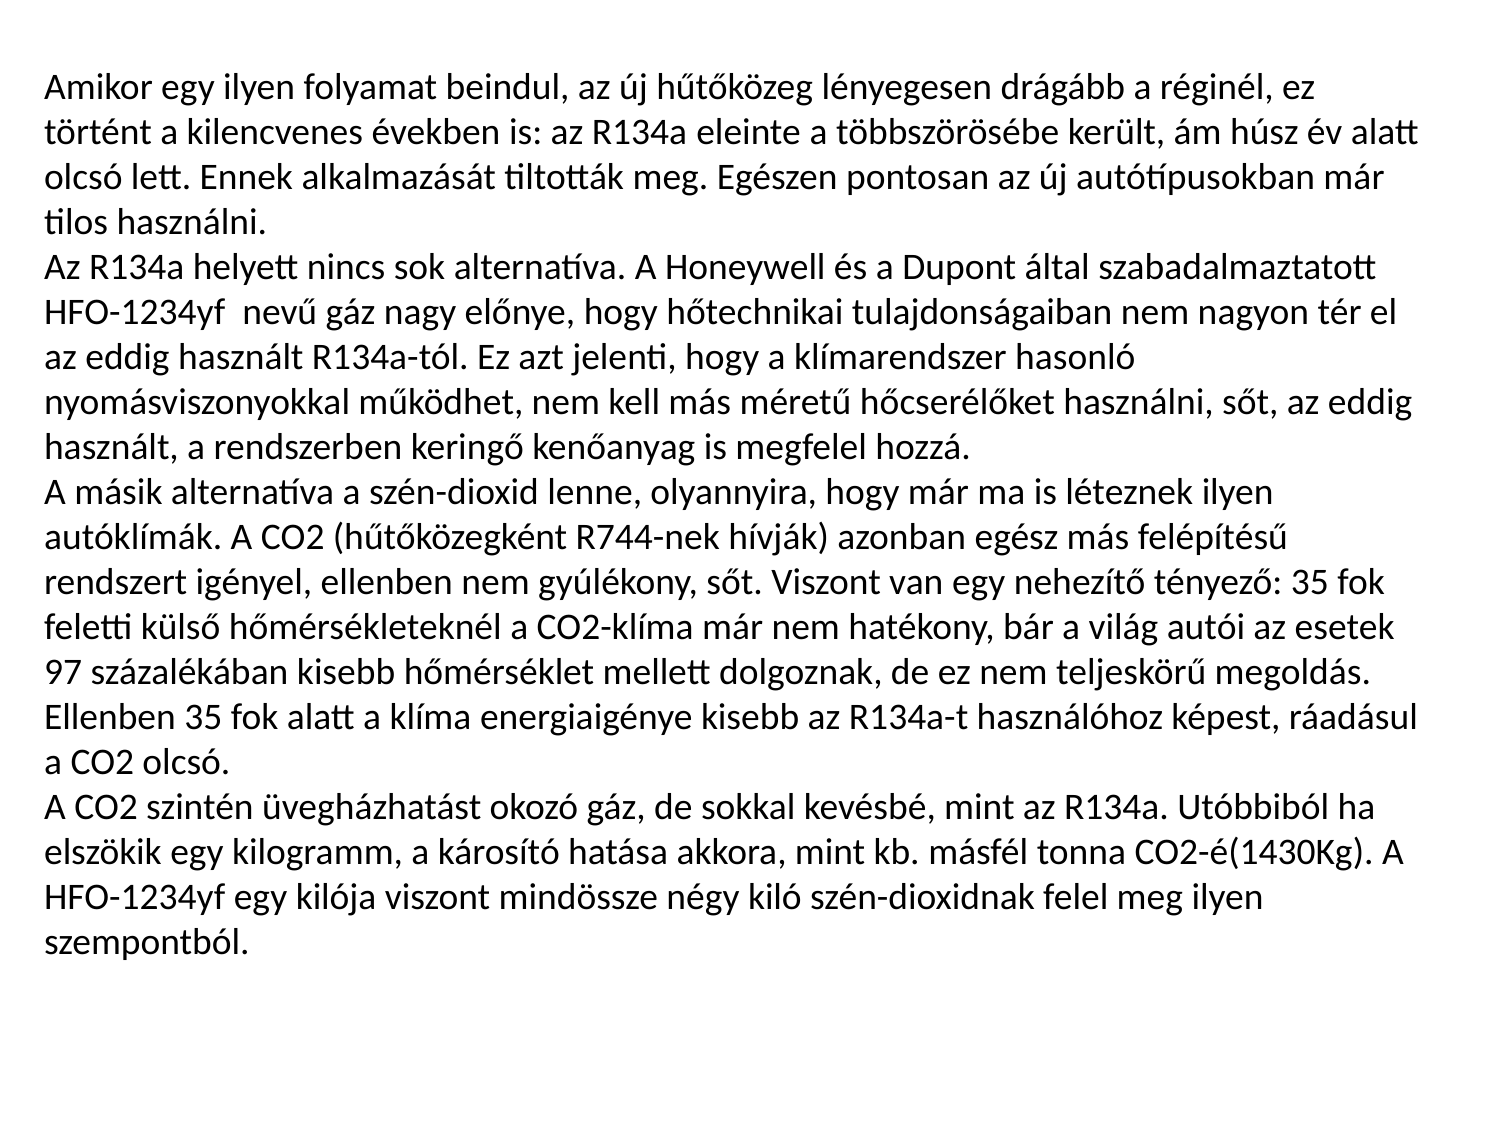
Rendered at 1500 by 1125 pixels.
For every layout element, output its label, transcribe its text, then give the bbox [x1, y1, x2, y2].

text_box Amikor egy ilyen folyamat beindul, az új hűtőközeg lényegesen drágább a réginél, ez történt a kilencvenes években is: az R134a eleinte a többszörösébe került, ám húsz év alatt olcsó lett. Ennek alkalmazását tiltották meg. Egészen pontosan az új autótípusokban már tilos használni. Az R134a helyett nincs sok alternatíva. A Honeywell és a Dupont által szabadalmaztatott HFO-1234yf nevű gáz nagy előnye, hogy hőtechnikai tulajdonságaiban nem nagyon tér el az eddig használt R134a-tól. Ez azt jelenti, hogy a klímarendszer hasonló nyomásviszonyokkal működhet, nem kell más méretű hőcserélőket használni, sőt, az eddig használt, a rendszerben keringő kenőanyag is megfelel hozzá. A másik alternatíva a szén-dioxid lenne, olyannyira, hogy már ma is léteznek ilyen autóklímák. A CO2 (hűtőközegként R744-nek hívják) azonban egész más felépítésű rendszert igényel, ellenben nem gyúlékony, sőt. Viszont van egy nehezítő tényező: 35 fok feletti külső hőmérsékleteknél a CO2-klíma már nem hatékony, bár a világ autói az esetek 97 százalékában kisebb hőmérséklet mellett dolgoznak, de ez nem teljeskörű megoldás. Ellenben 35 fok alatt a klíma energiaigénye kisebb az R134a-t használóhoz képest, ráadásul a CO2 olcsó. A CO2 szintén üvegházhatást okozó gáz, de sokkal kevésbé, mint az R134a. Utóbbiból ha elszökik egy kilogramm, a károsító hatása akkora, mint kb. másfél tonna CO2-é(1430Kg). A HFO-1234yf egy kilója viszont mindössze négy kiló szén-dioxidnak felel meg ilyen szempontból. [29, 54, 1436, 970]
